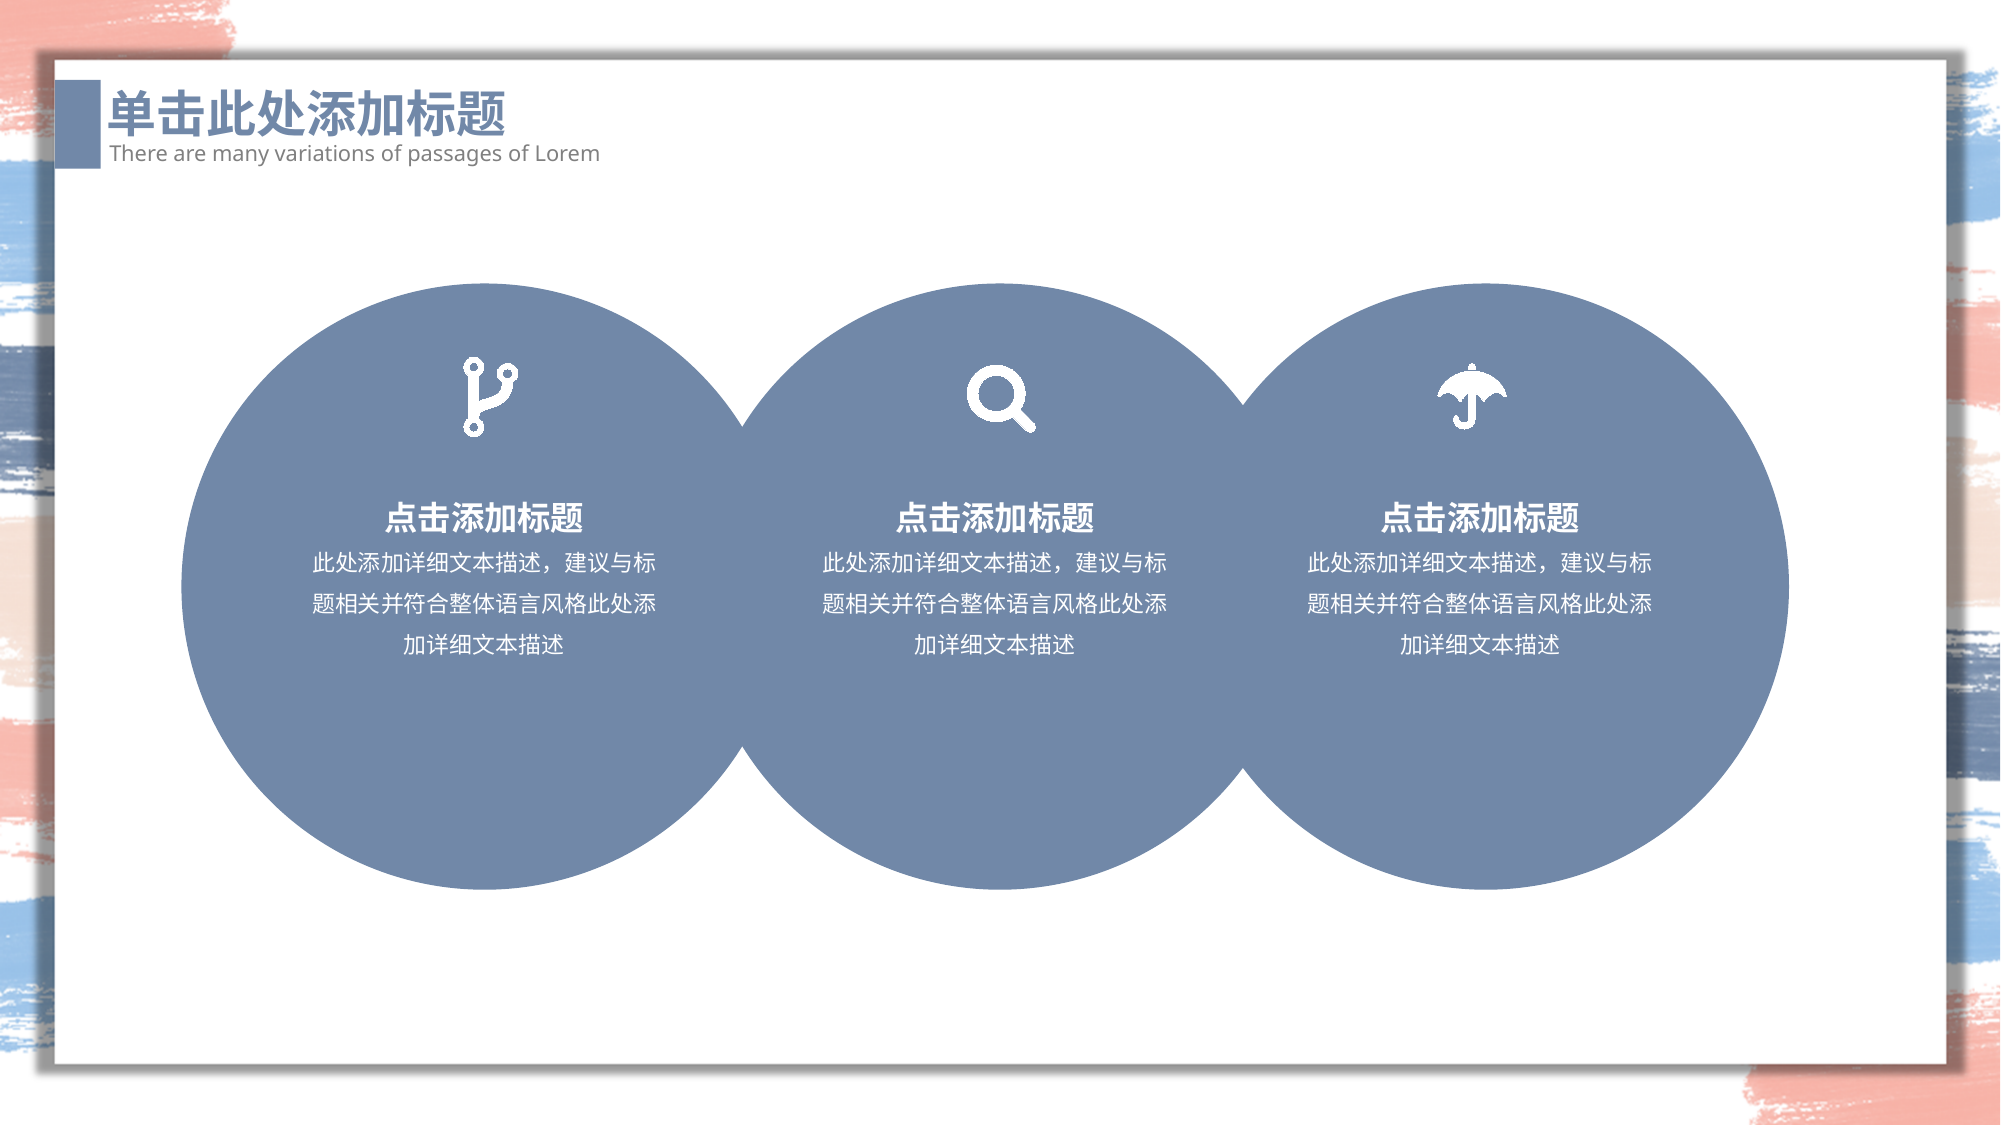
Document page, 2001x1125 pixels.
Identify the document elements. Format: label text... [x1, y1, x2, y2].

text_box 此处添加详细文本描述，建议与标题相关并符合整体语言风格此处添加详细文本描述 [1292, 527, 1669, 666]
text_box 点击添加标题 [1365, 490, 1596, 527]
text_box [180, 282, 742, 891]
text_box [54, 74, 746, 174]
text_box 此处添加详细文本描述，建议与标题相关并符合整体语言风格此处添加详细文本描述 [807, 527, 1183, 666]
text_box [967, 365, 1036, 433]
text_box 点击添加标题 [369, 490, 600, 527]
text_box 点击添加标题 [880, 490, 1110, 527]
text_box [695, 282, 1299, 891]
text_box [1437, 371, 1507, 430]
text_box [1468, 363, 1476, 370]
picture [0, 0, 2001, 1125]
text_box 此处添加详细文本描述，建议与标题相关并符合整体语言风格此处添加详细文本描述 [296, 527, 673, 666]
text_box [463, 357, 518, 437]
text_box [1243, 282, 1791, 891]
